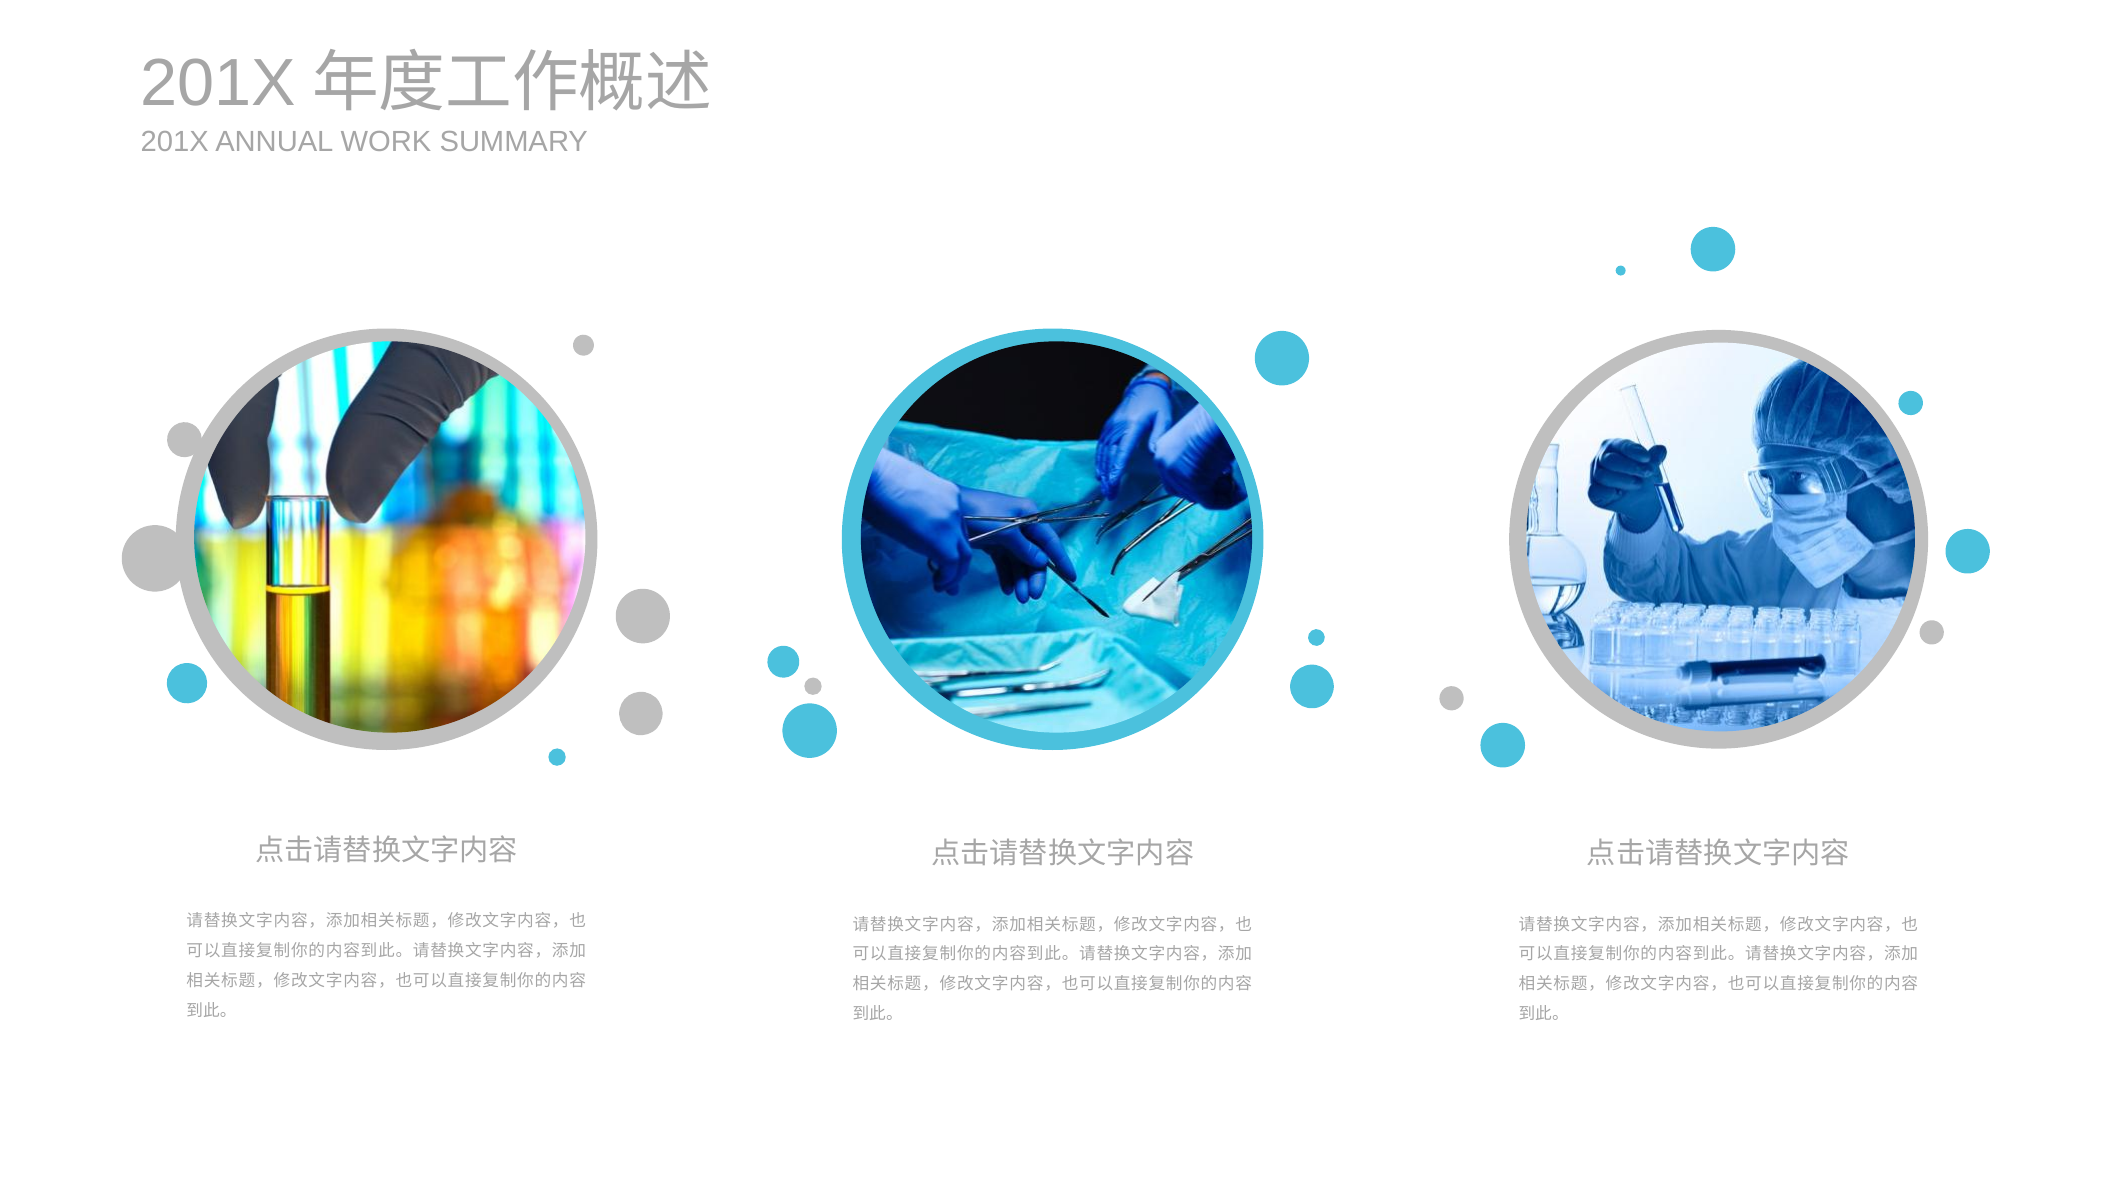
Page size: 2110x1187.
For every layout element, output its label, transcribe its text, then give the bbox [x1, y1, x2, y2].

text_box [1944, 527, 1991, 575]
text_box [618, 690, 664, 737]
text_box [175, 328, 598, 750]
text_box [781, 702, 838, 759]
text_box [803, 676, 823, 696]
text_box [1306, 628, 1326, 647]
text_box 201X ANNUAL WORK SUMMARY [140, 122, 602, 158]
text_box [1509, 329, 1929, 749]
text_box [1614, 264, 1627, 277]
text_box [1264, 329, 1311, 387]
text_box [186, 830, 587, 991]
text_box [766, 644, 801, 679]
text_box [614, 587, 671, 645]
text_box 201X年度工作概述 [140, 38, 789, 119]
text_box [852, 834, 1253, 995]
text_box [1689, 225, 1737, 273]
text_box [1438, 685, 1465, 712]
text_box [547, 750, 567, 767]
text_box [120, 524, 175, 593]
text_box [1289, 663, 1335, 710]
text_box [1518, 834, 1919, 995]
text_box [1479, 721, 1526, 769]
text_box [841, 328, 1264, 750]
text_box [166, 423, 175, 456]
text_box [1929, 619, 1945, 646]
text_box [165, 665, 175, 701]
